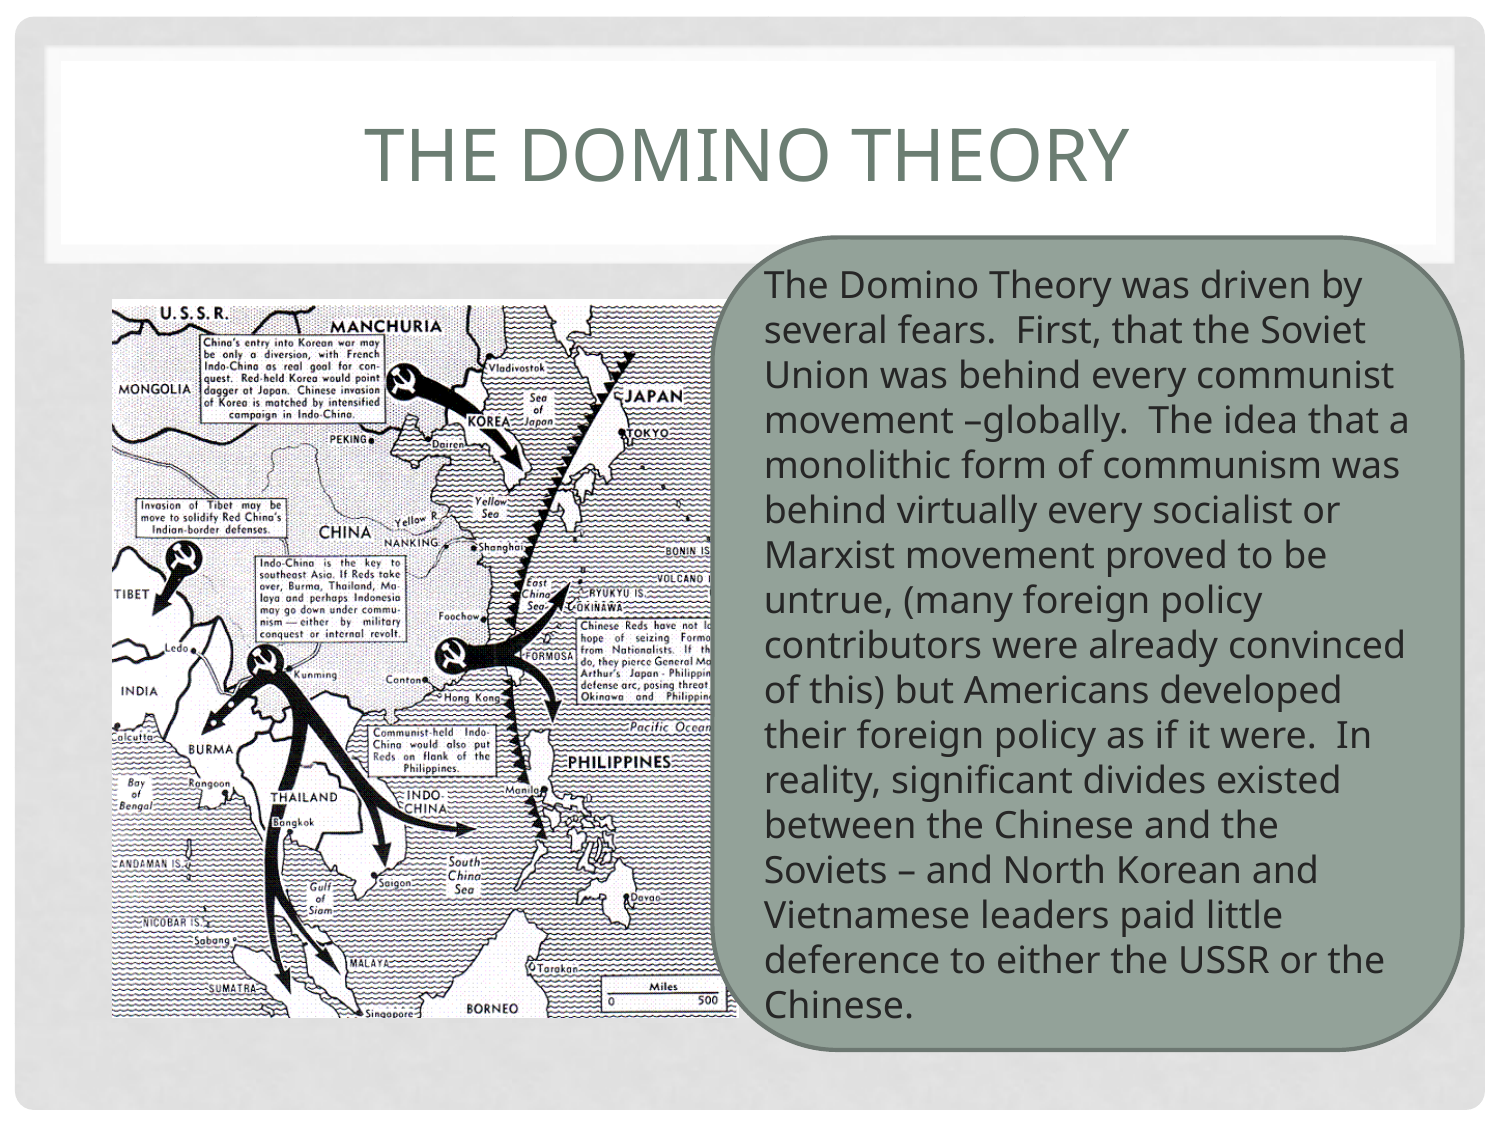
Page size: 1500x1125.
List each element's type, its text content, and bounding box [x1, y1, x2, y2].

title The Domino THeory [69, 66, 1425, 238]
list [112, 299, 739, 1018]
text_box The Domino Theory was driven by several fears. First, that the Soviet Union was behind every communist movement –globally. The idea that a monolithic form of communism was behind virtually every socialist or Marxist movement proved to be untrue, (many foreign policy contributors were already convinced of this) but Americans developed their foreign policy as if it were. In reality, significant divides existed between the Chinese and the Soviets – and North Korean and Vietnamese leaders paid little deference to either the USSR or the Chinese. [727, 235, 1465, 1053]
